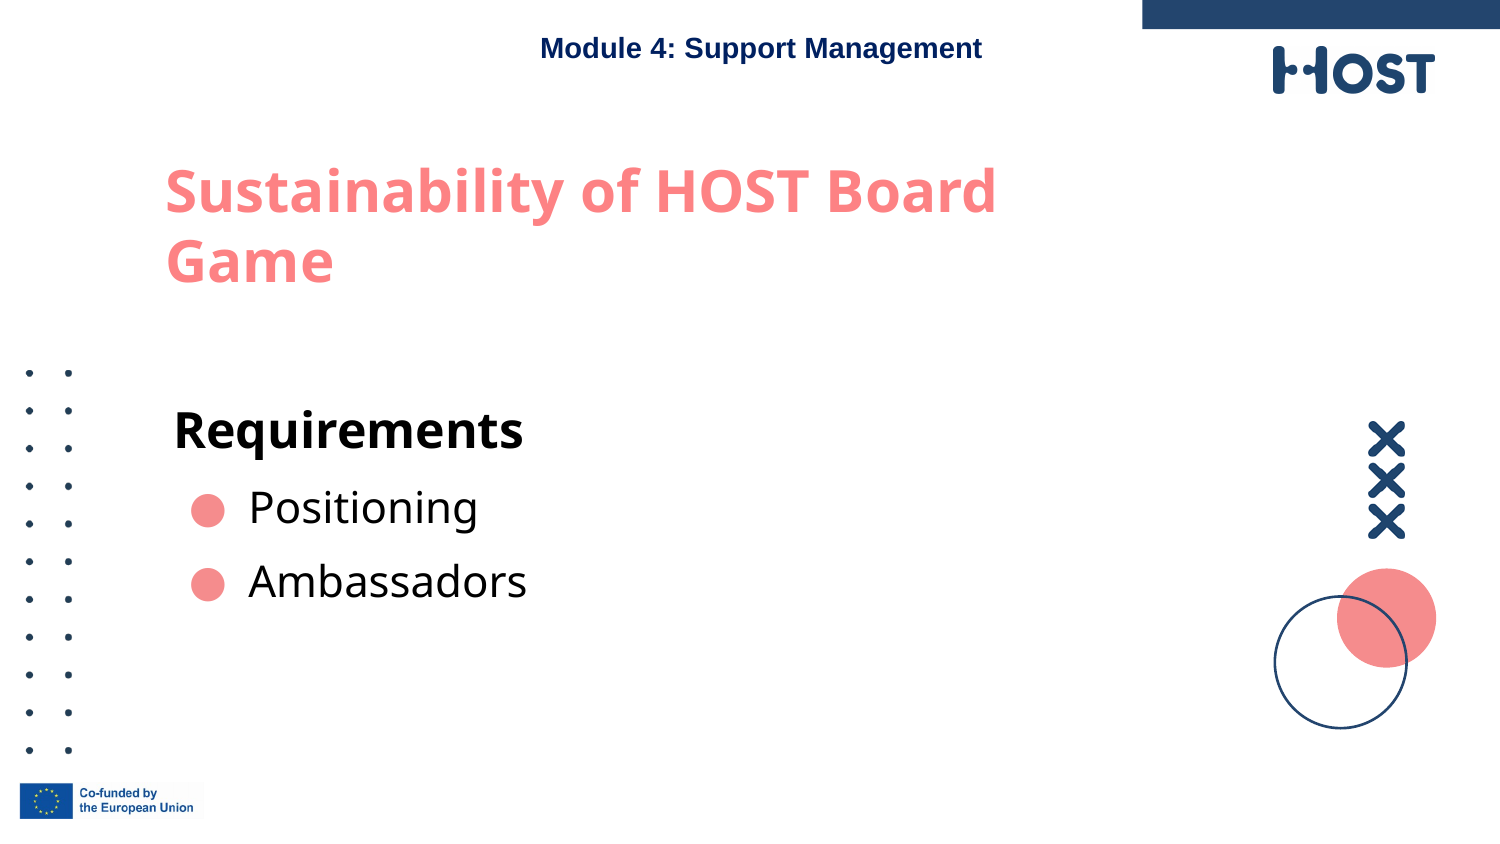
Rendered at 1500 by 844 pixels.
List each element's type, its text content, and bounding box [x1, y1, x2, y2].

text_box Module 4: Support Management [525, 10, 1054, 68]
text_box Requirements Positioning Ambassadors [158, 359, 1207, 765]
picture [0, 370, 204, 820]
picture [1273, 46, 1435, 94]
picture [1368, 421, 1405, 539]
text_box Sustainability of HOST Board Game [150, 138, 1196, 253]
